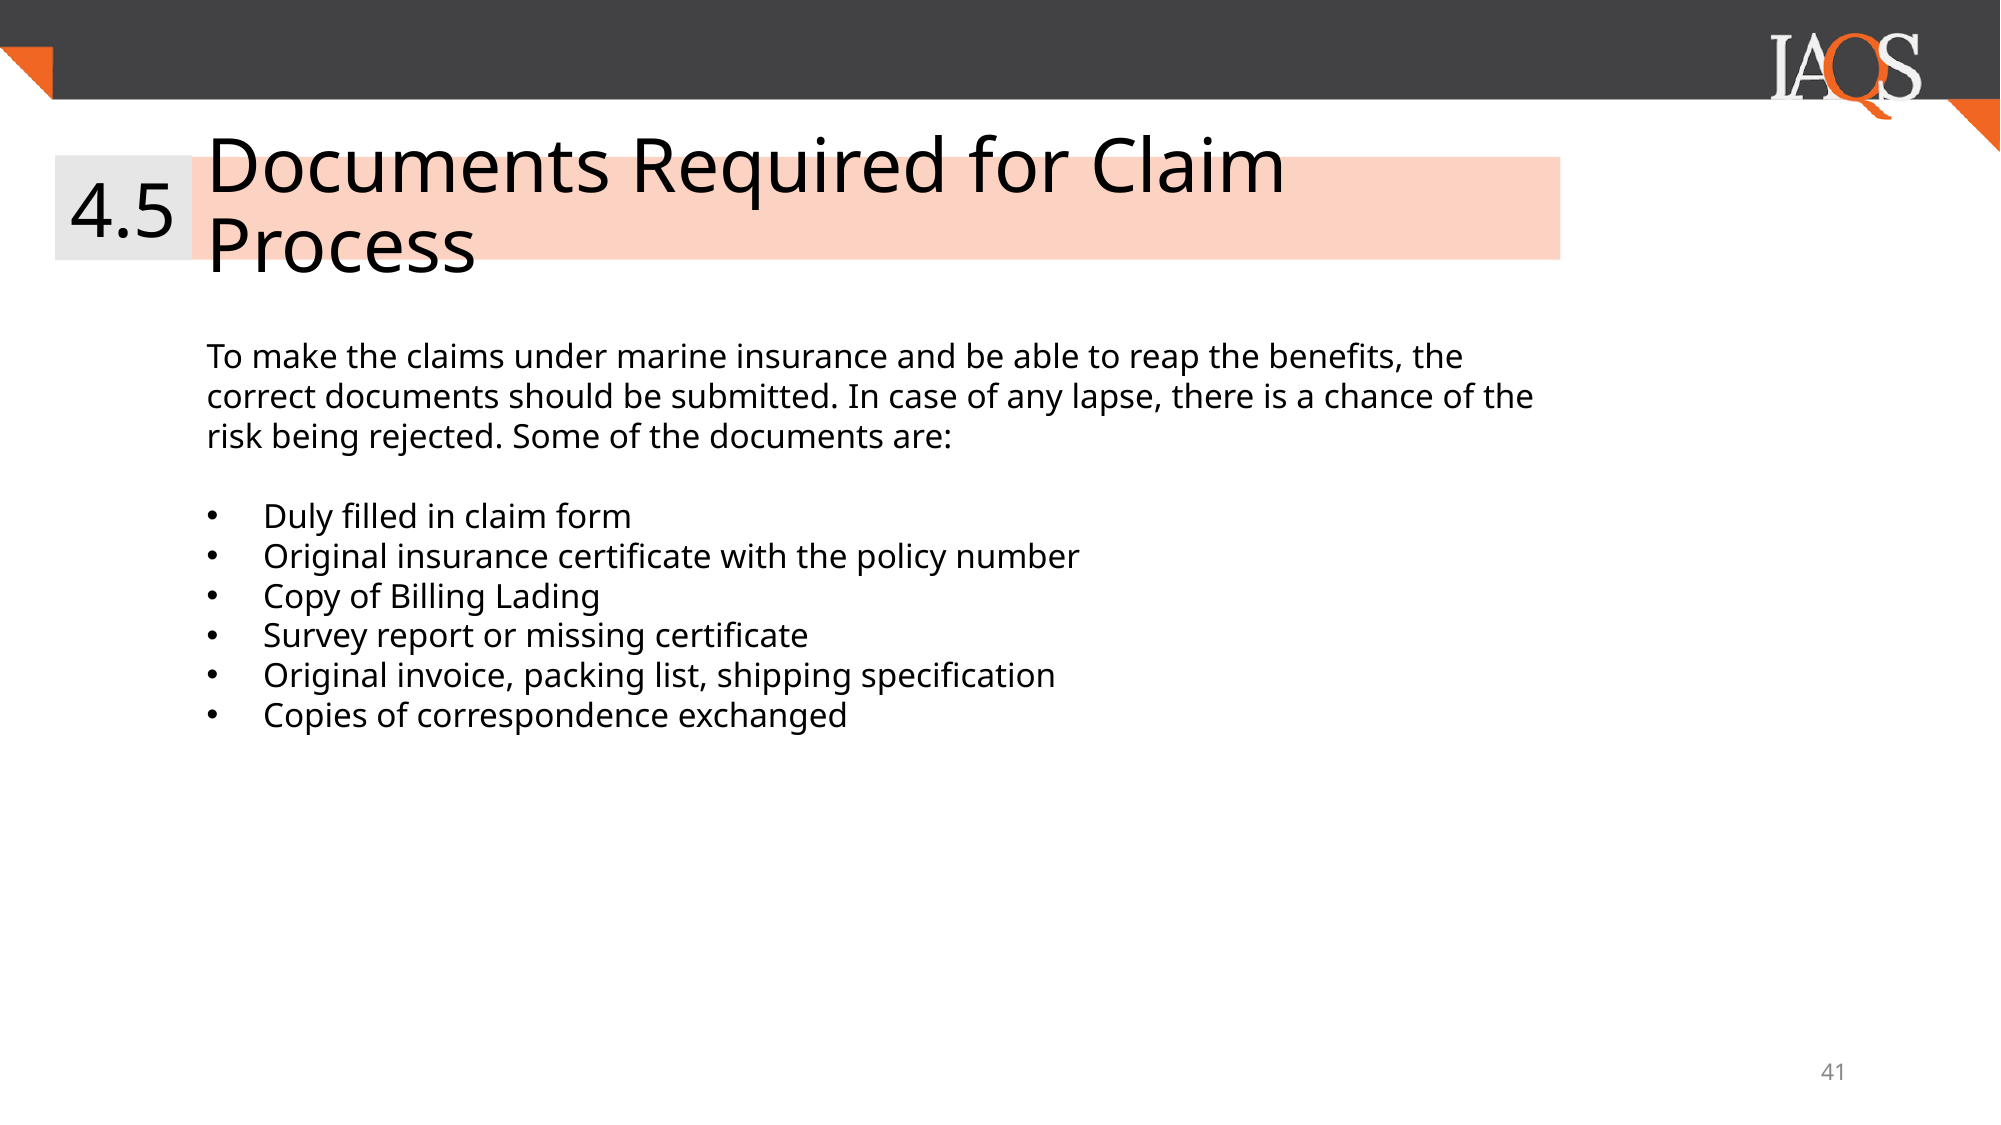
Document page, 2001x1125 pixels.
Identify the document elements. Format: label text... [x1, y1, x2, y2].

text_box 4.5 [55, 155, 192, 261]
title Documents Required for Claim Process [192, 156, 1561, 260]
slide_number ‹#› [1412, 1042, 1863, 1103]
picture [0, 0, 2000, 152]
text_box To make the claims under marine insurance and be able to reap the benefits, the correct documents should be submitted. In case of any lapse, there is a chance of the risk being rejected. Some of the documents are: Duly filled in claim form Original insurance certificate with the policy number Copy of Billing Lading Survey report or missing certificate Original invoice, packing list, shipping specification Copies of correspondence exchanged [191, 327, 1561, 742]
